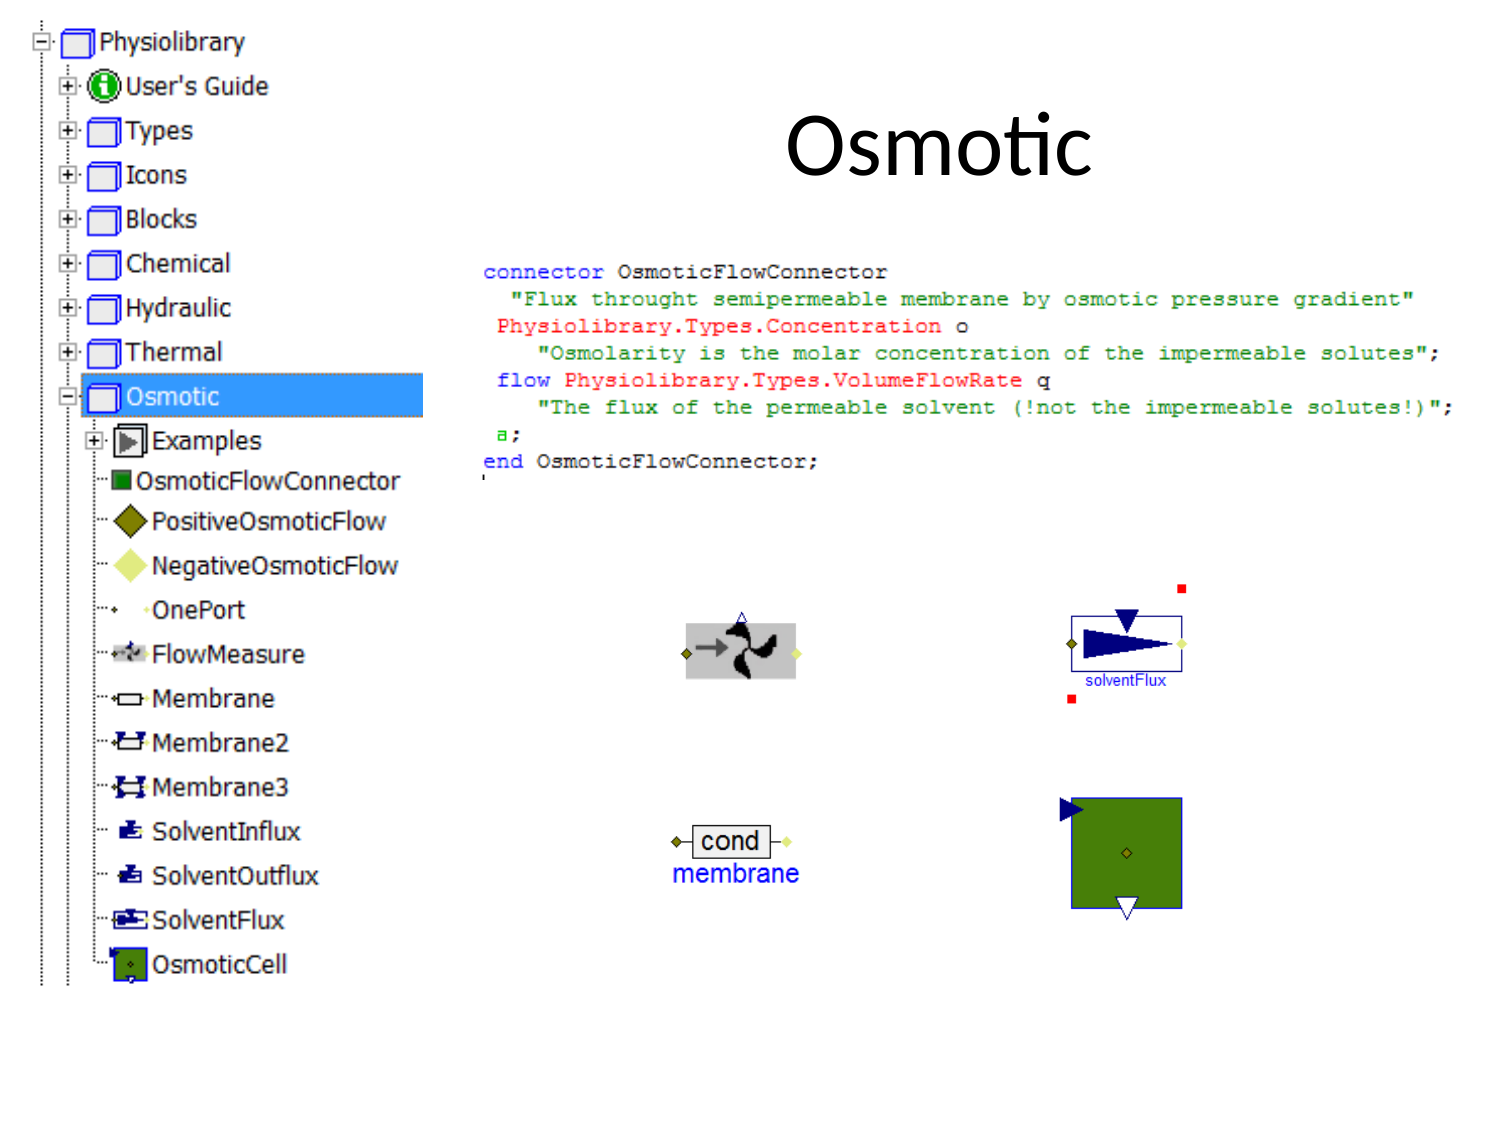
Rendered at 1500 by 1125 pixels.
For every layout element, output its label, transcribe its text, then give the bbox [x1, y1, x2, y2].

picture [29, 18, 423, 988]
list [560, 503, 1325, 968]
picture [478, 255, 1470, 480]
title Osmotic [454, 45, 1425, 233]
